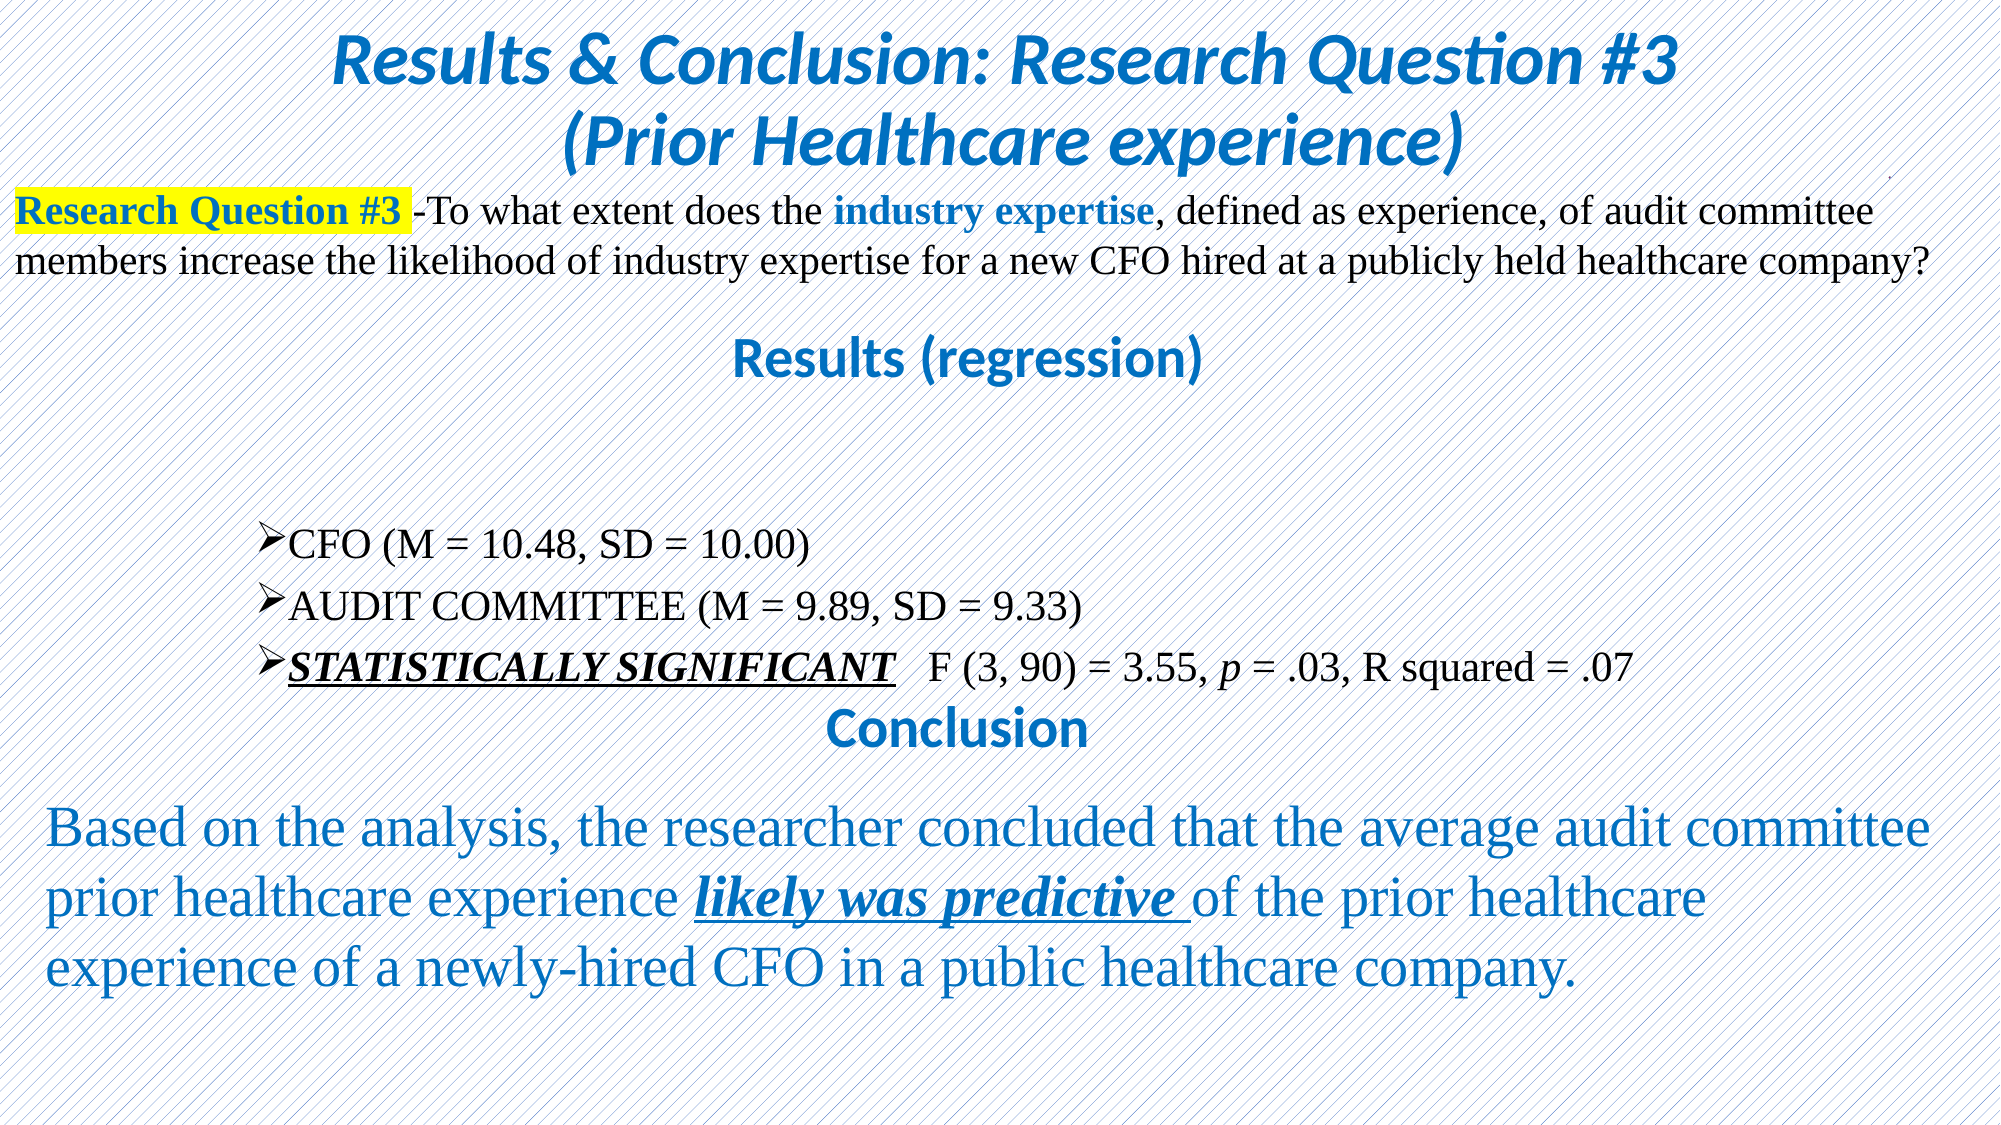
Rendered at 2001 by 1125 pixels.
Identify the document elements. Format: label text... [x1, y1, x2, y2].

text_box Based on the analysis, the researcher concluded that the average audit committee prior healthcare experience likely was predictive of the prior healthcare experience of a newly-hired CFO in a public healthcare company. [30, 780, 1970, 1006]
list CFO (M = 10.48, SD = 10.00) AUDIT COMMITTEE (M = 9.89, SD = 9.33) STATISTICALLY SIGNIFICANT F (3, 90) = 3.55, p = .03, R squared = .07 [240, 398, 1948, 700]
title Results & Conclusion: Research Question #3 (Prior Healthcare experience) [58, 21, 1968, 175]
text_box Research Question #3 -To what extent does the industry expertise, defined as experience, of audit committee members increase the likelihood of industry expertise for a new CFO hired at a publicly held healthcare company? [0, 175, 2000, 291]
text_box Conclusion [602, 682, 1314, 767]
text_box Results (regression) [457, 311, 1481, 397]
